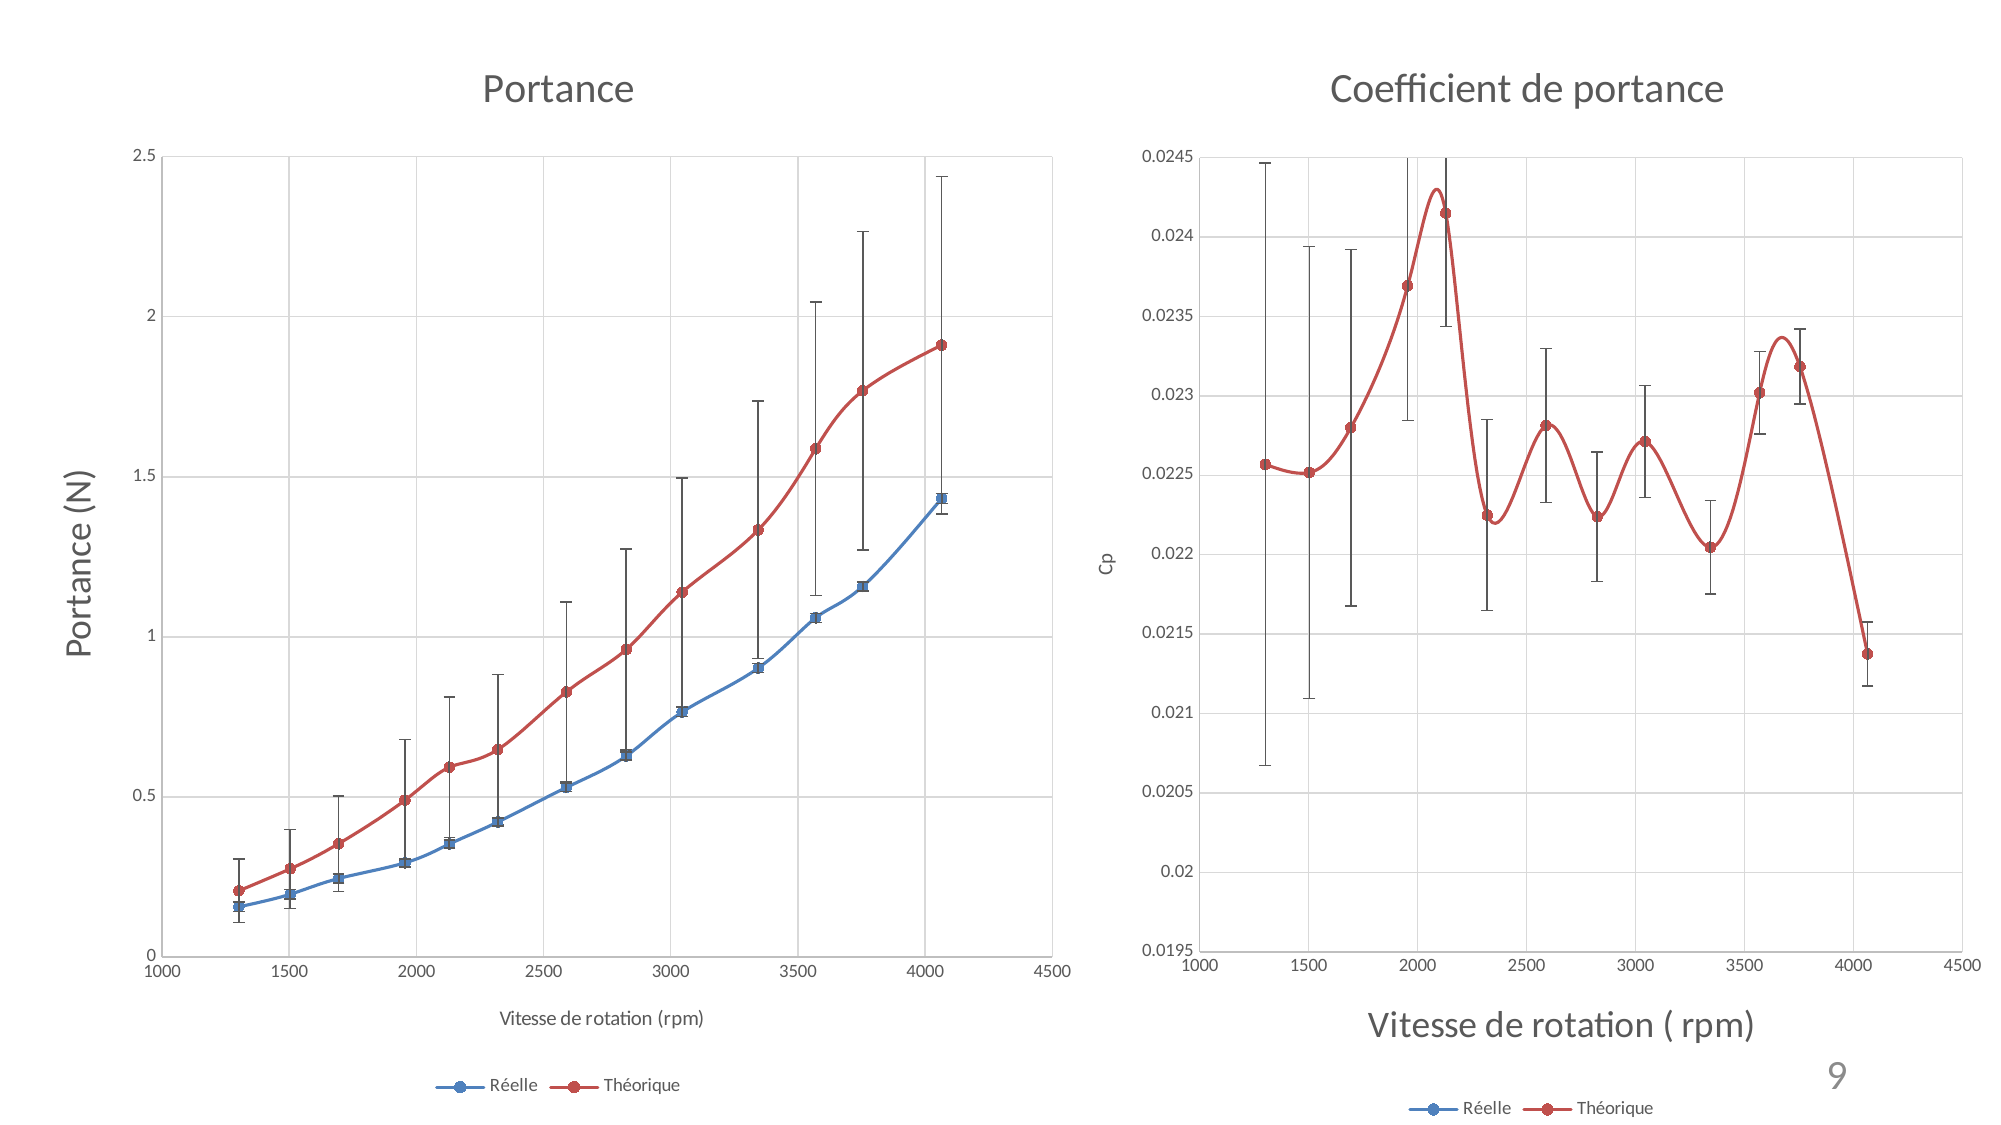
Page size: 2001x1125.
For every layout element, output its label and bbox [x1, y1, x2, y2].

chart [24, 29, 2000, 1125]
